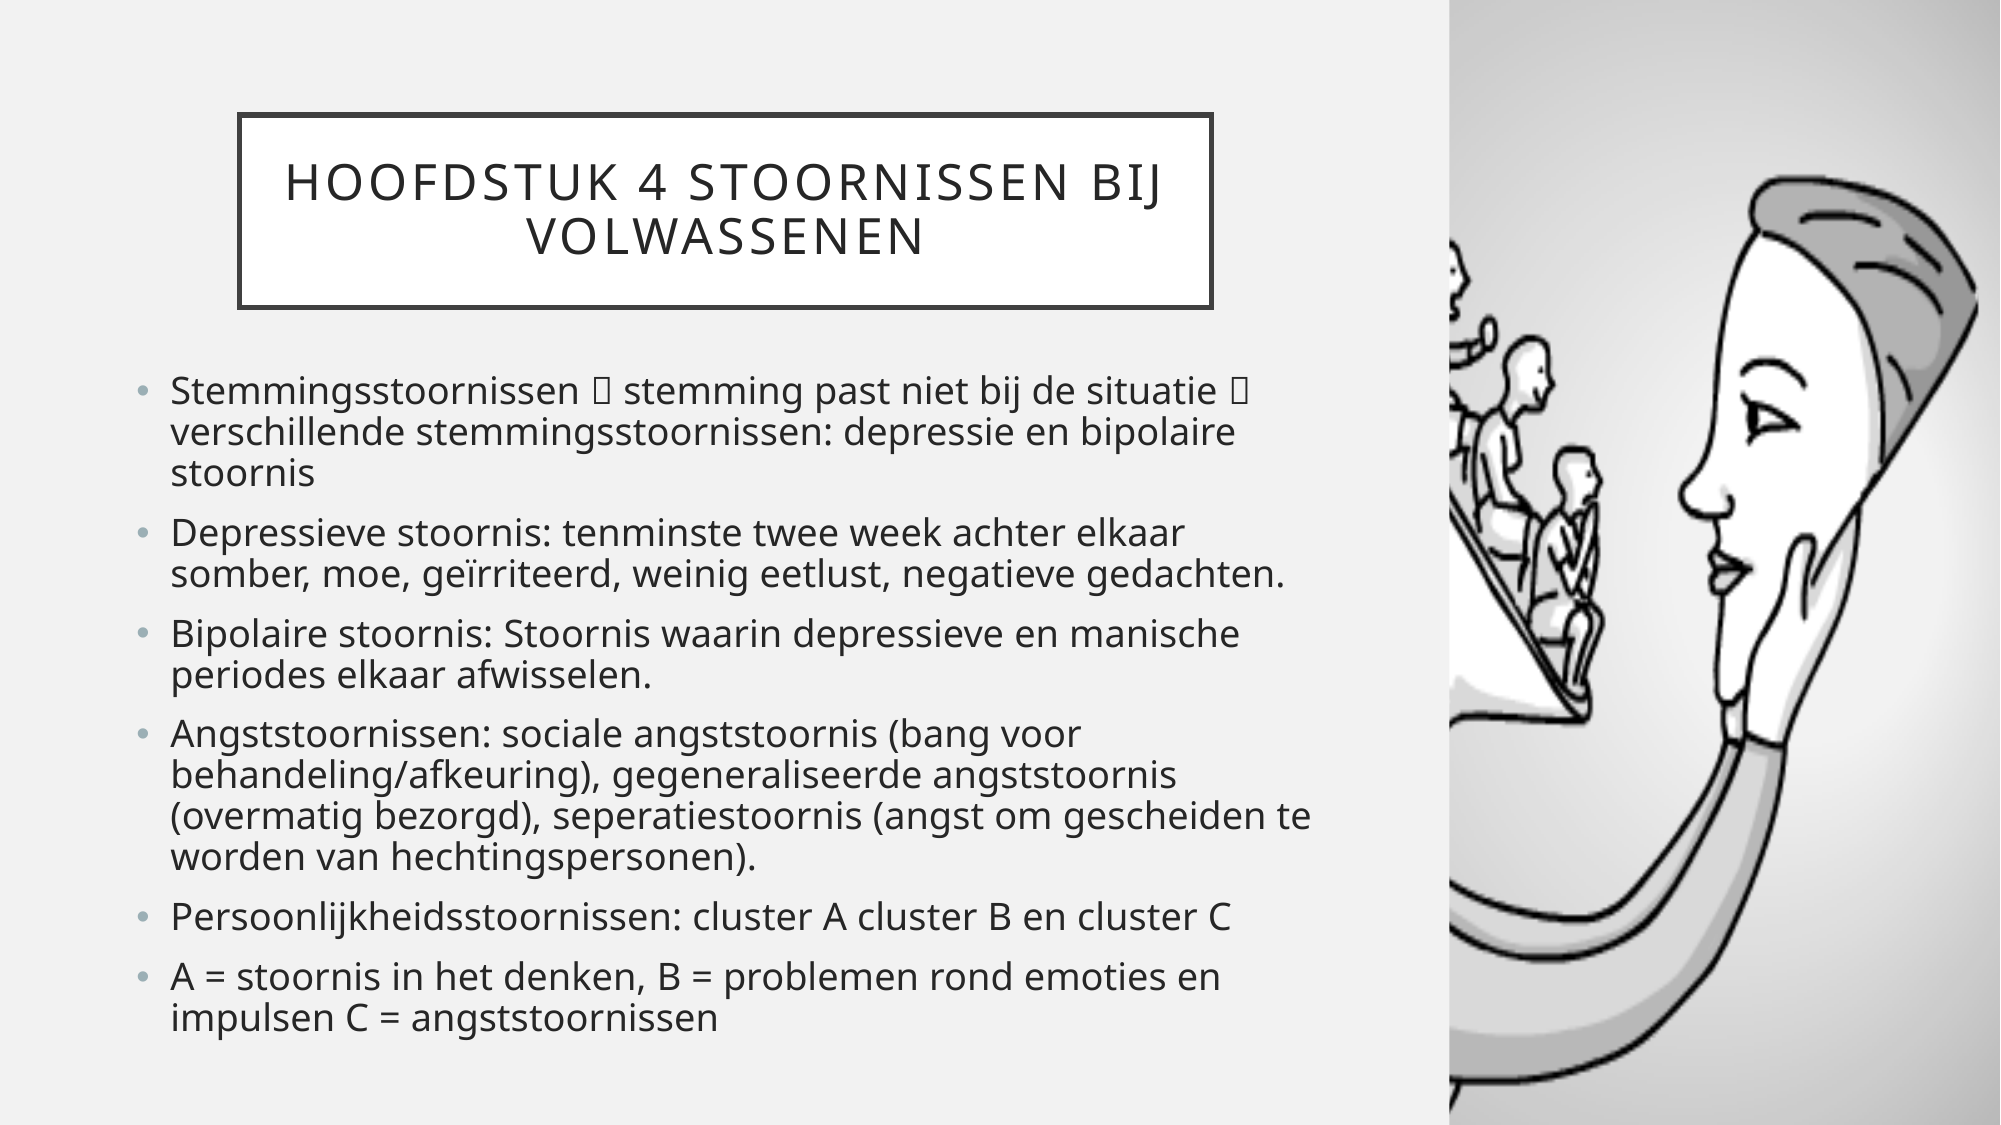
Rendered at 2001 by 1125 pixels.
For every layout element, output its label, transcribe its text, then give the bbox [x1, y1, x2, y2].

title Hoofdstuk 4 stoornissen bij volwassenen [237, 112, 1214, 310]
picture [1449, 0, 2000, 1125]
list Stemmingsstoornissen  stemming past niet bij de situatie  verschillende stemmingsstoornissen: depressie en bipolaire stoornis Depressieve stoornis: tenminste twee week achter elkaar somber, moe, geïrriteerd, weinig eetlust, negatieve gedachten. Bipolaire stoornis: Stoornis waarin depressieve en manische periodes elkaar afwisselen. Angststoornissen: sociale angststoornis (bang voor behandeling/afkeuring), gegeneraliseerde angststoornis (overmatig bezorgd), seperatiestoornis (angst om gescheiden te worden van hechtingspersonen). Persoonlijkheidsstoornissen: cluster A cluster B en cluster C A = stoornis in het denken, B = problemen rond emoties en impulsen C = angststoornissen [121, 364, 1331, 1061]
